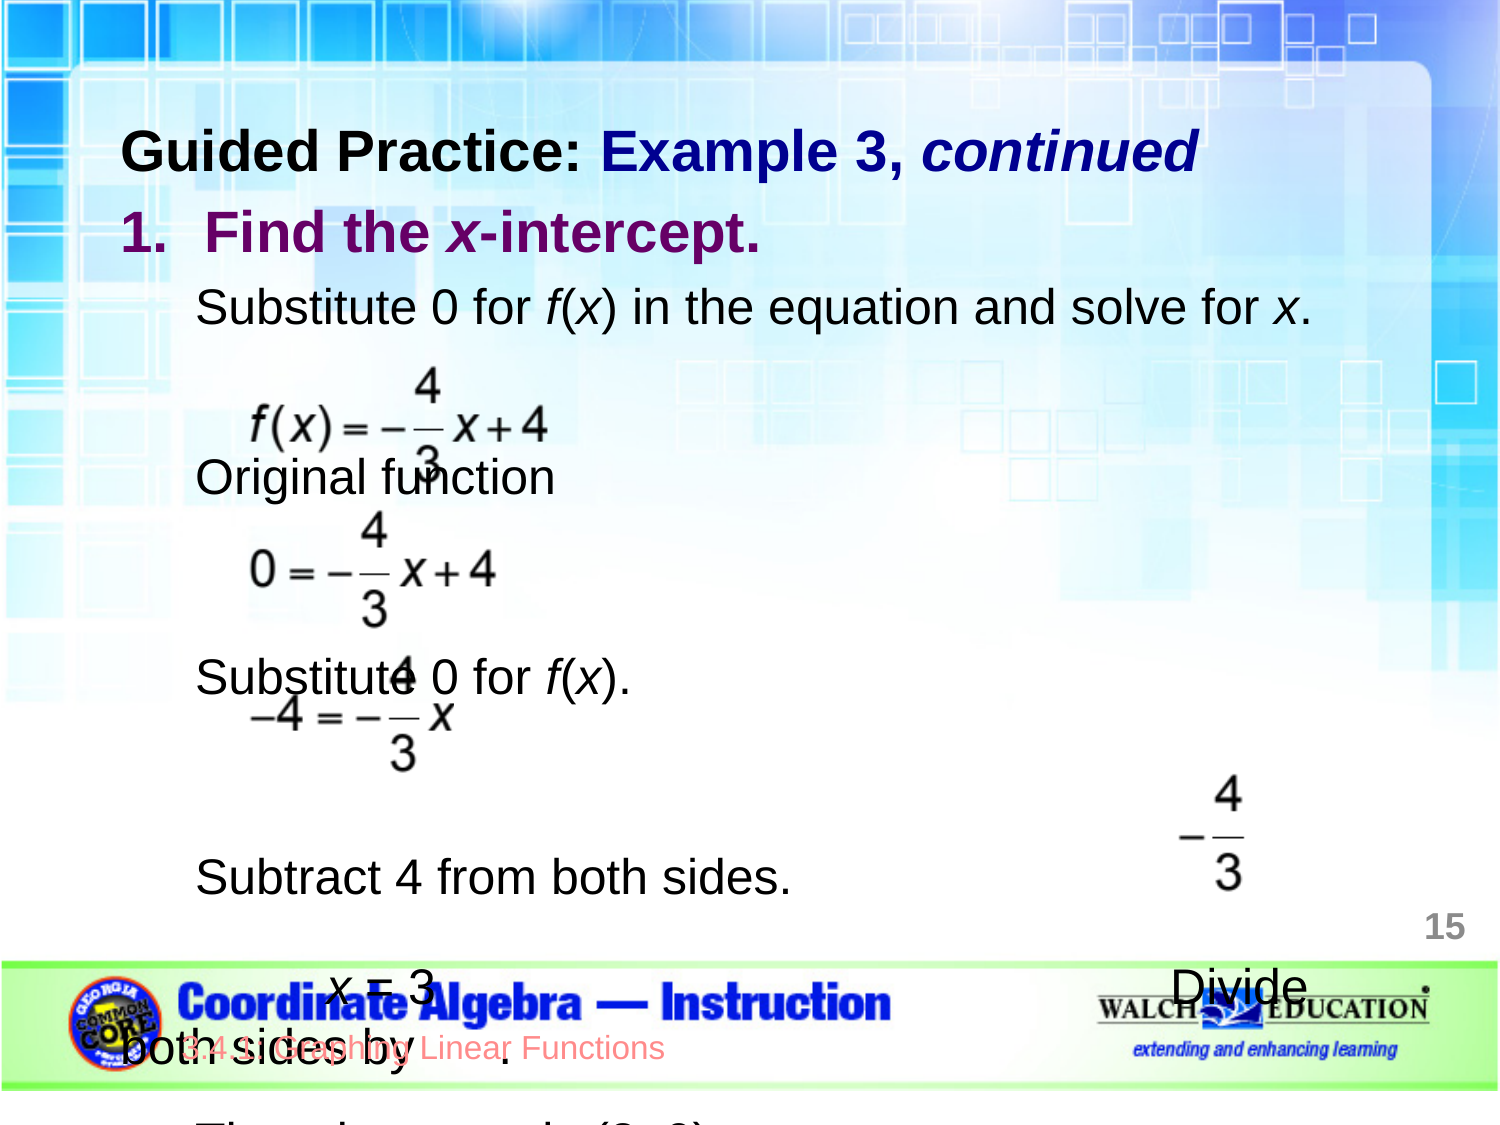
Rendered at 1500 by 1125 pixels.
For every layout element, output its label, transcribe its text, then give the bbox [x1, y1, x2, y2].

slide_number 15 [1361, 901, 1481, 949]
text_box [247, 641, 455, 774]
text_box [247, 496, 498, 629]
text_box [1176, 760, 1248, 892]
footer 3.4.1: Graphing Linear Functions [166, 1024, 1080, 1069]
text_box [247, 351, 553, 484]
picture [1, 0, 1500, 1091]
subtitle Guided Practice: Example 3, continued Find the x-intercept. Substitute 0 for f(x) in the equation and solve for x. Original function Substitute 0 for f(x). Subtract 4 from both sides. x = 3 Divide both sides by . The x-intercept is (3, 0). [105, 105, 1394, 925]
